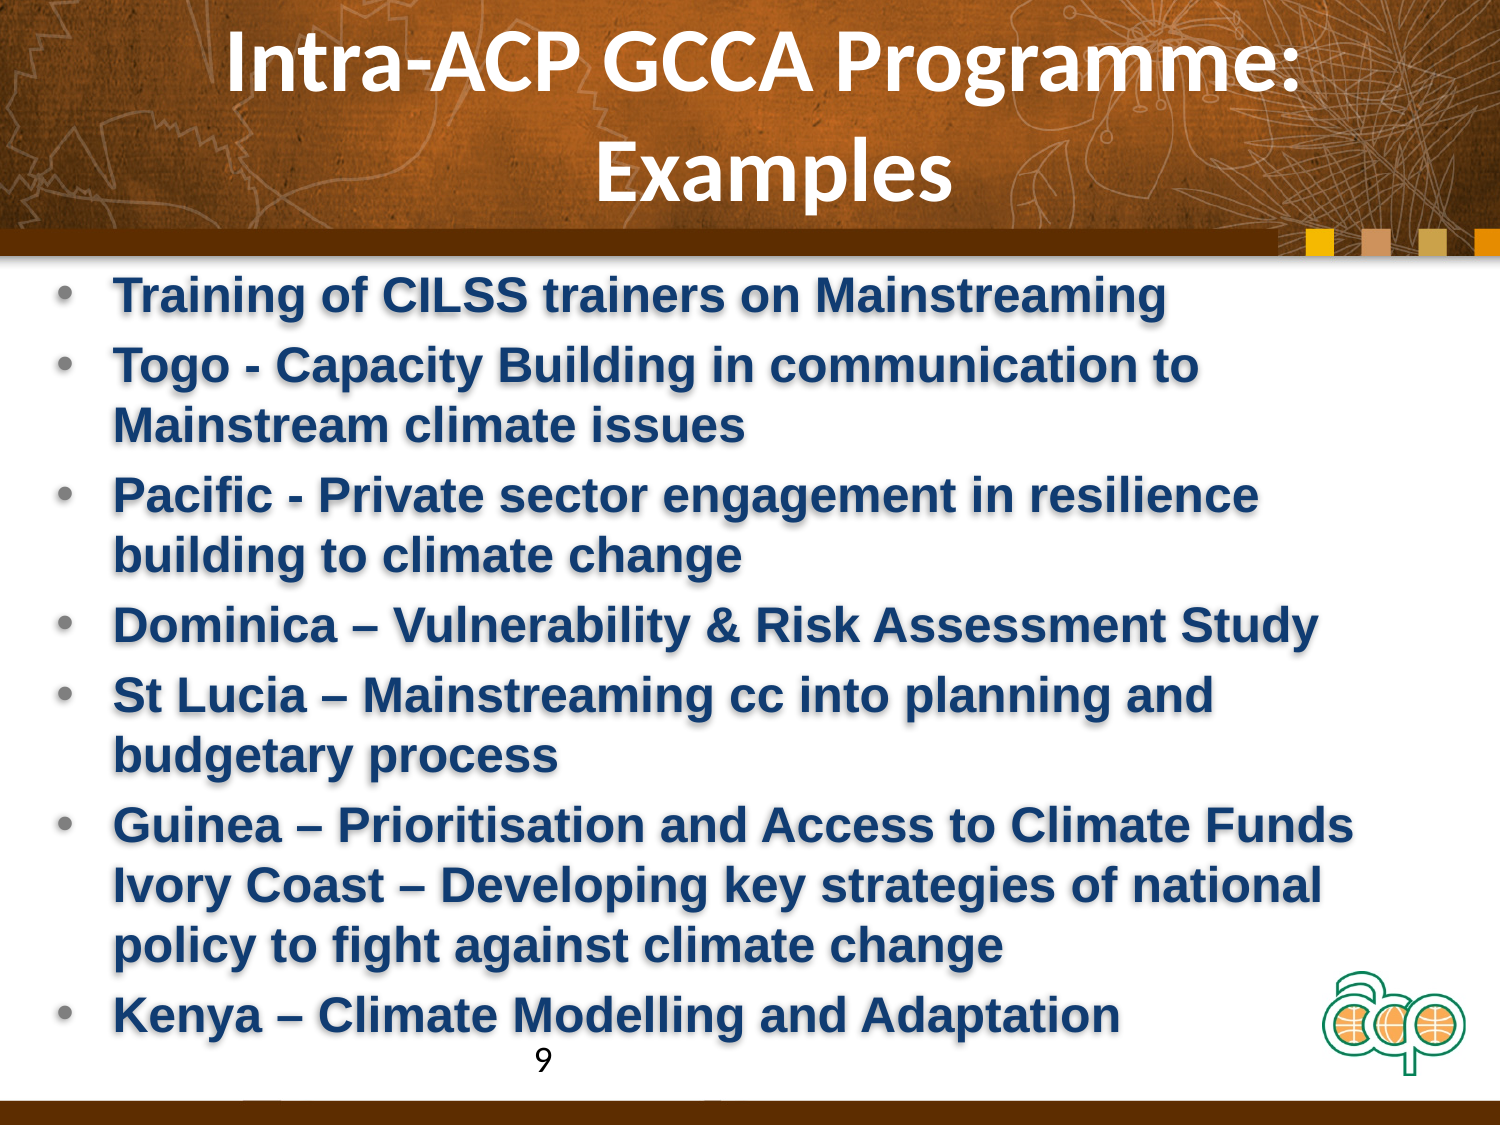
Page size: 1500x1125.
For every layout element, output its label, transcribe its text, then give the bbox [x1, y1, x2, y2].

picture [0, 0, 1500, 1125]
slide_number 9 [518, 1027, 869, 1071]
list Training of CILSS trainers on Mainstreaming Togo - Capacity Building in communication to Mainstream climate issues Pacific - Private sector engagement in resilience building to climate change Dominica – Vulnerability & Risk Assessment Study St Lucia – Mainstreaming cc into planning and budgetary process Guinea – Prioritisation and Access to Climate Funds Ivory Coast – Developing key strategies of national policy to fight against climate change Kenya – Climate Modelling and Adaptation More on http://www.gcca.eu/intra-acp/climate-support-facility [41, 255, 1412, 1125]
title Intra-ACP GCCA Programme: Examples [74, 0, 1476, 185]
